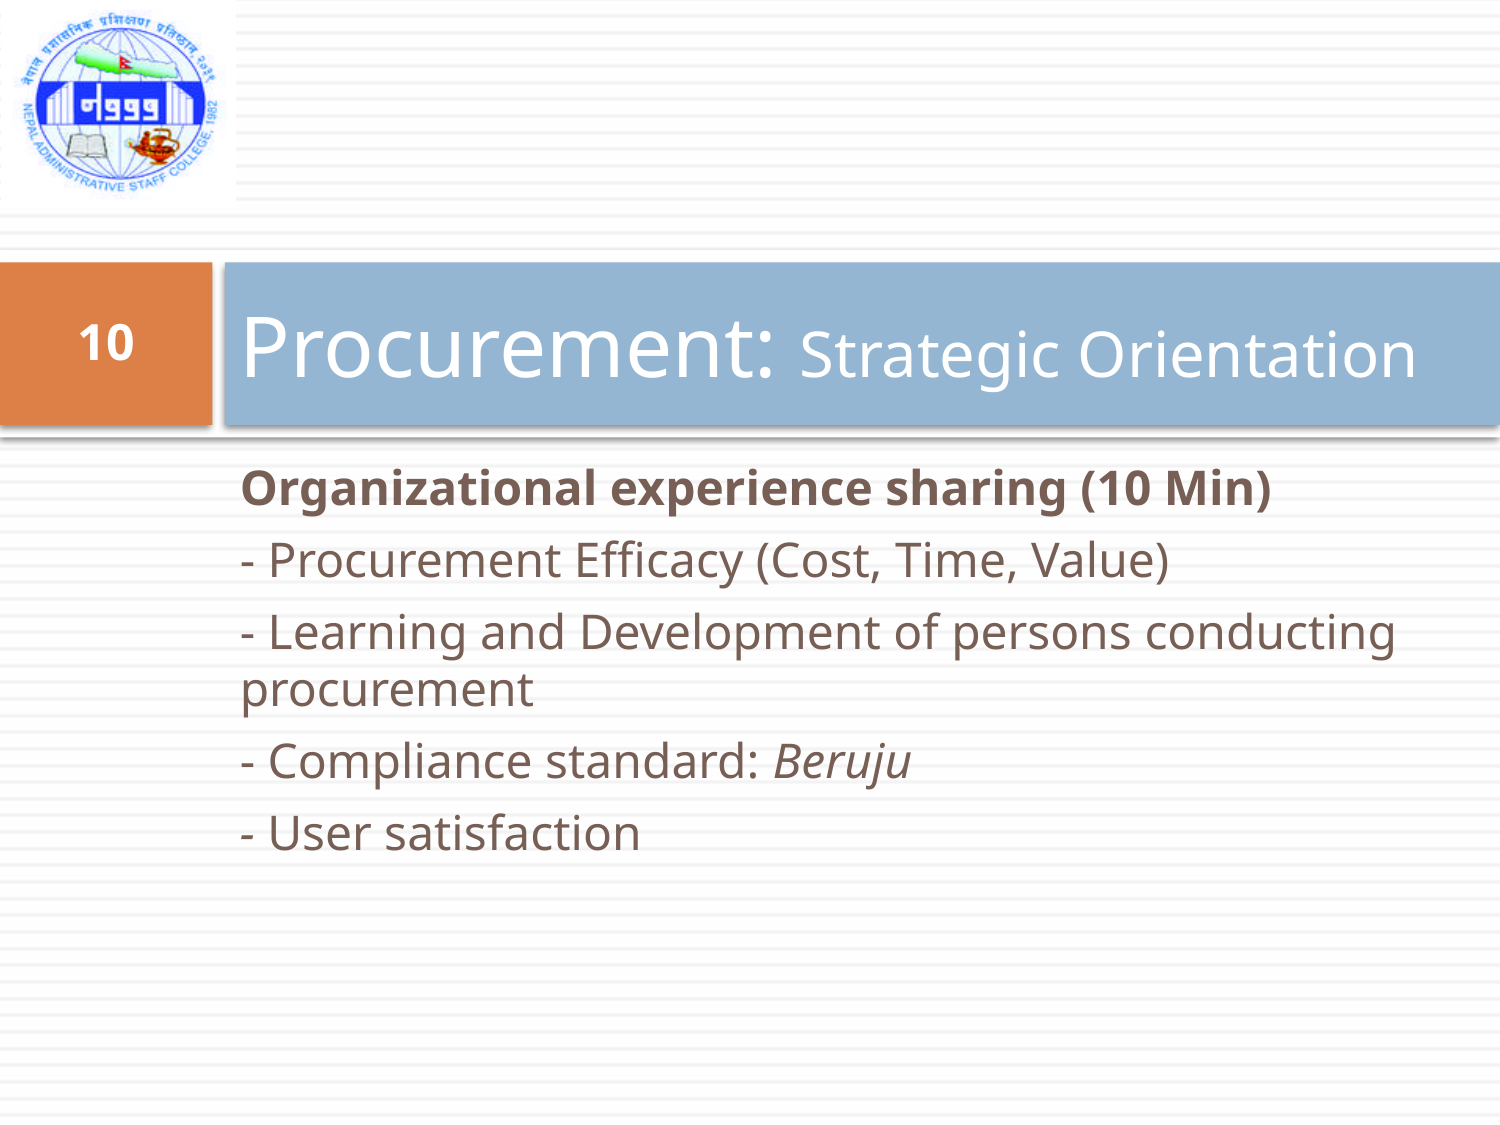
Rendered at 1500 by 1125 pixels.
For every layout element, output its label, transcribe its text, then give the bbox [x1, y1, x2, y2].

slide_number 10 [0, 287, 213, 403]
picture [1, 0, 236, 208]
title Procurement: Strategic Orientation [225, 262, 1475, 425]
list Organizational experience sharing (10 Min) - Procurement Efficacy (Cost, Time, Value) - Learning and Development of persons conducting procurement - Compliance standard: Beruju - User satisfaction [225, 450, 1475, 908]
